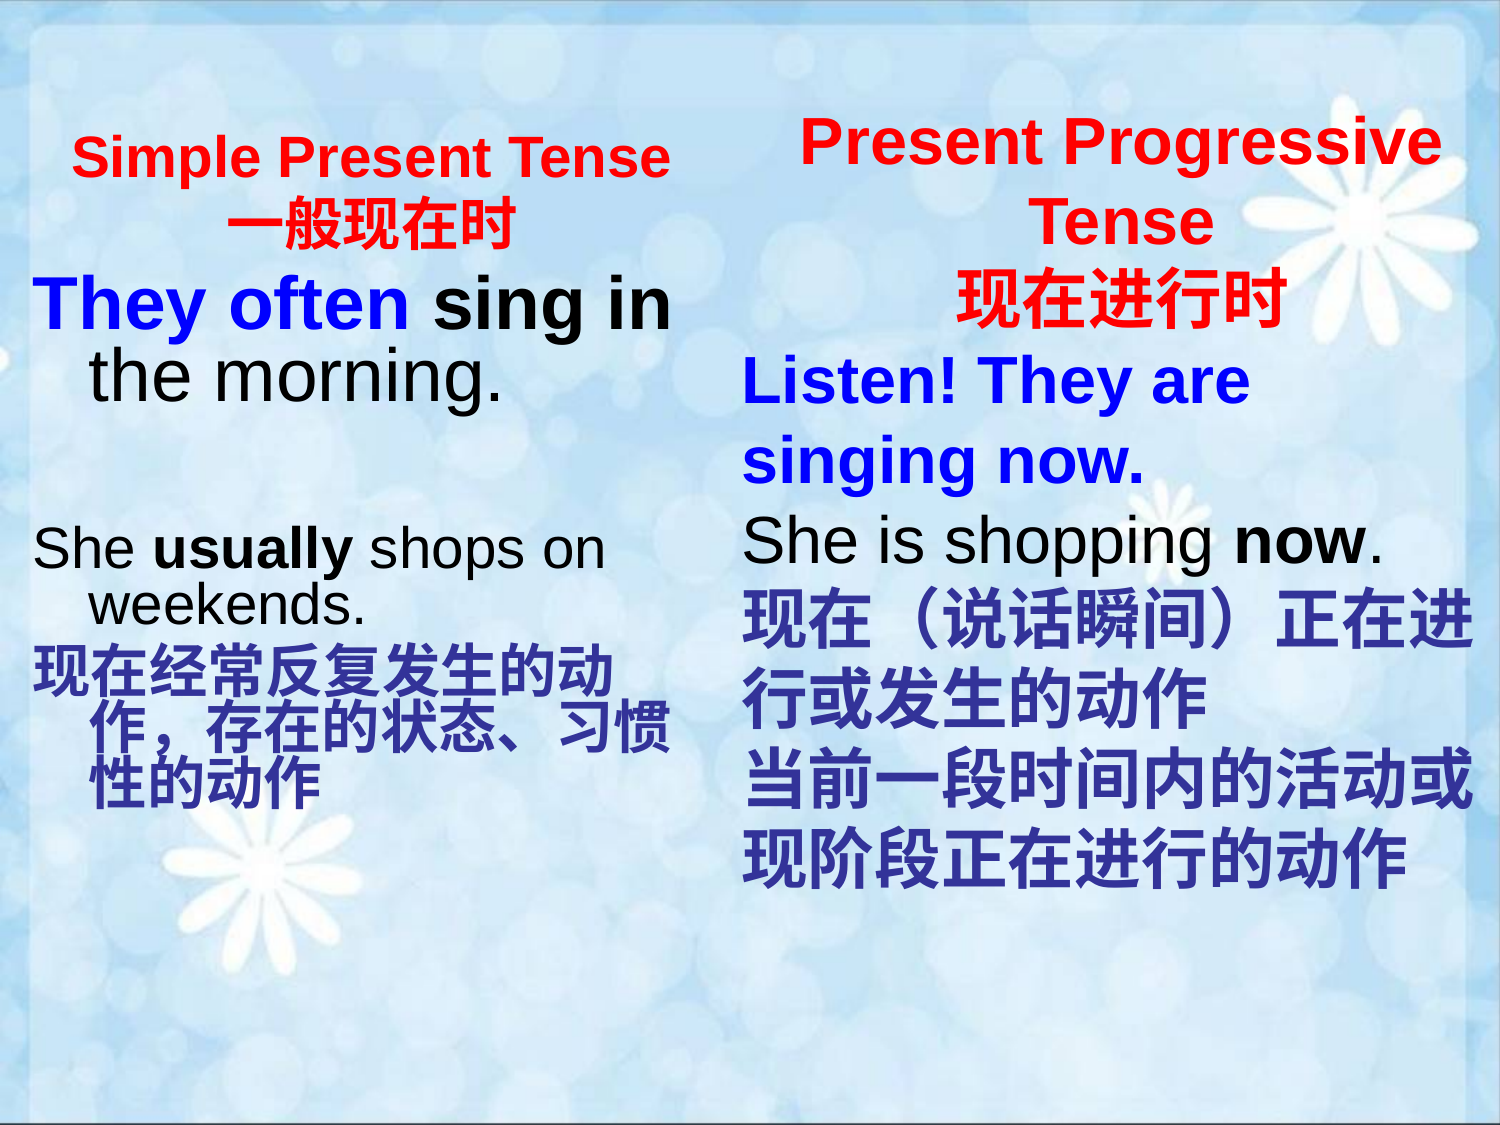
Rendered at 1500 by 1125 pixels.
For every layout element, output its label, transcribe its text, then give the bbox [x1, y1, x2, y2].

text_box Present Progressive Tense 现在进行时 Listen! They are singing now. She is shopping now. 现在（说话瞬间）正在进行或发生的动作 当前一段时间内的活动或现阶段正在进行的动作 [726, 90, 1500, 985]
picture [0, 0, 1500, 1125]
list Simple Present Tense 一般现在时 They often sing in the morning. She usually shops on weekends. 现在经常反复发生的动作，存在的状态、习惯性的动作 [17, 125, 726, 868]
